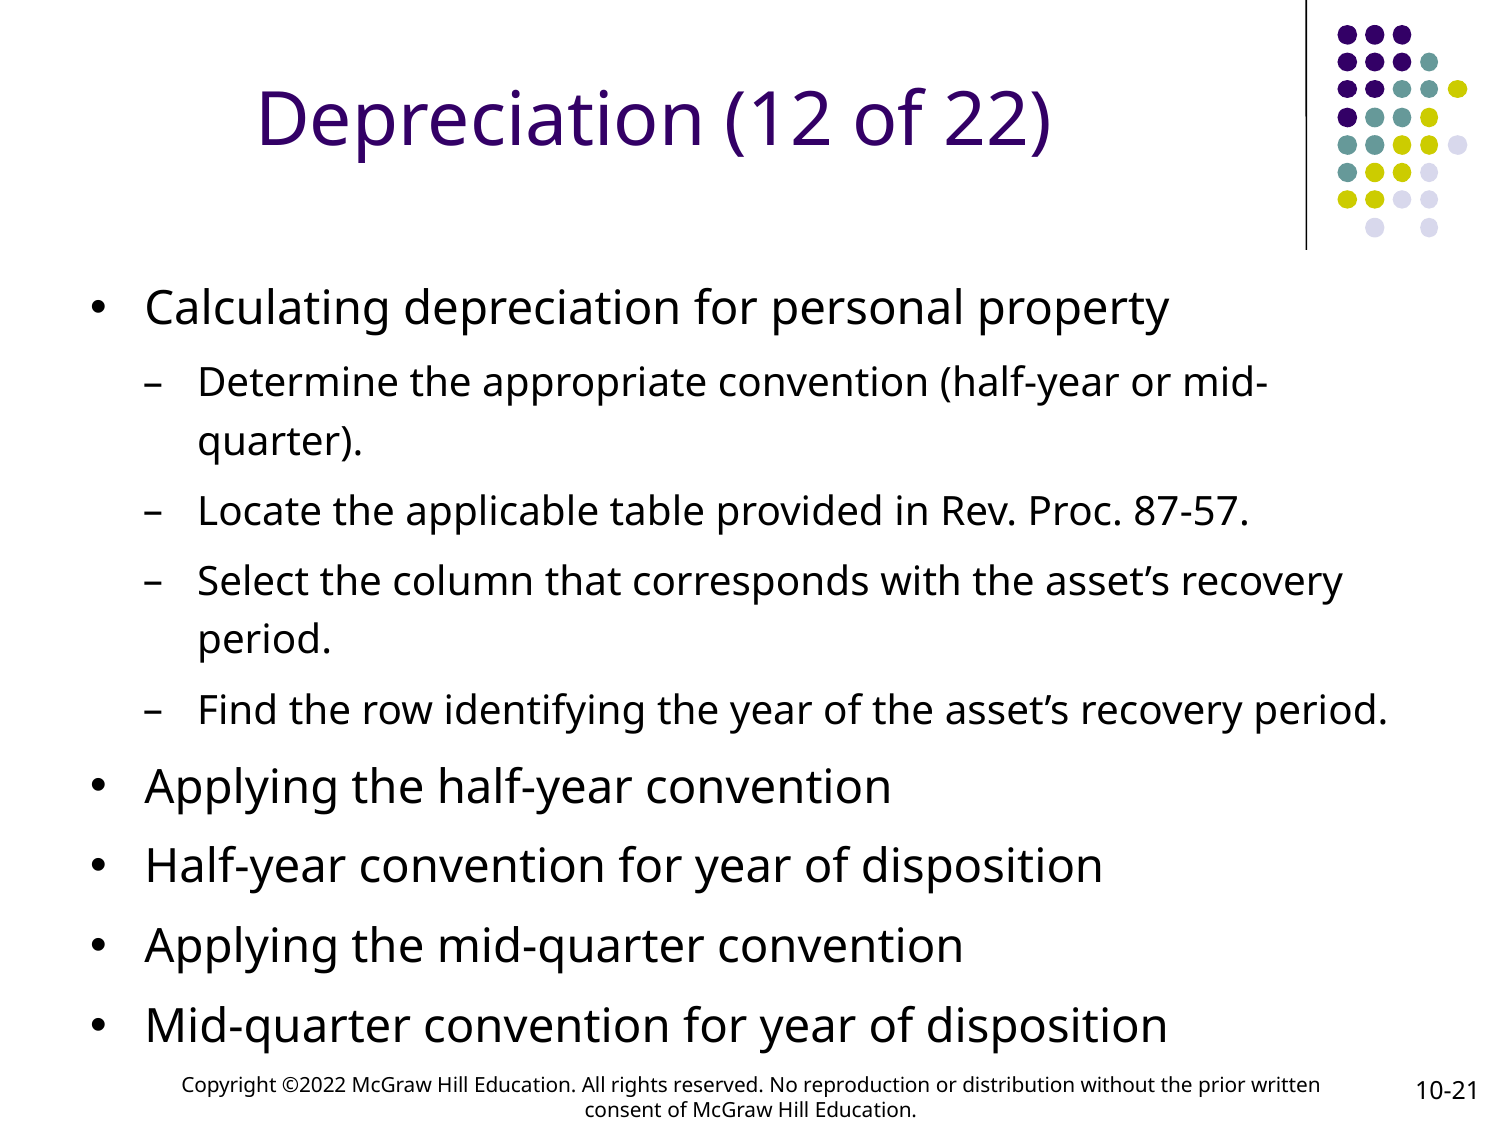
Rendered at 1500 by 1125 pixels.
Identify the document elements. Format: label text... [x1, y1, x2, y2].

list Calculating depreciation for personal property Determine the appropriate convention (half-year or mid-quarter). Locate the applicable table provided in Rev. Proc. 87-57. Select the column that corresponds with the asset’s recovery period. Find the row identifying the year of the asset’s recovery period. Applying the half-year convention Half-year convention for year of disposition Applying the mid-quarter convention Mid-quarter convention for year of disposition [75, 259, 1425, 1062]
slide_number 10-21 [1345, 1061, 1496, 1122]
title Depreciation (12 of 22) [32, 8, 1275, 234]
